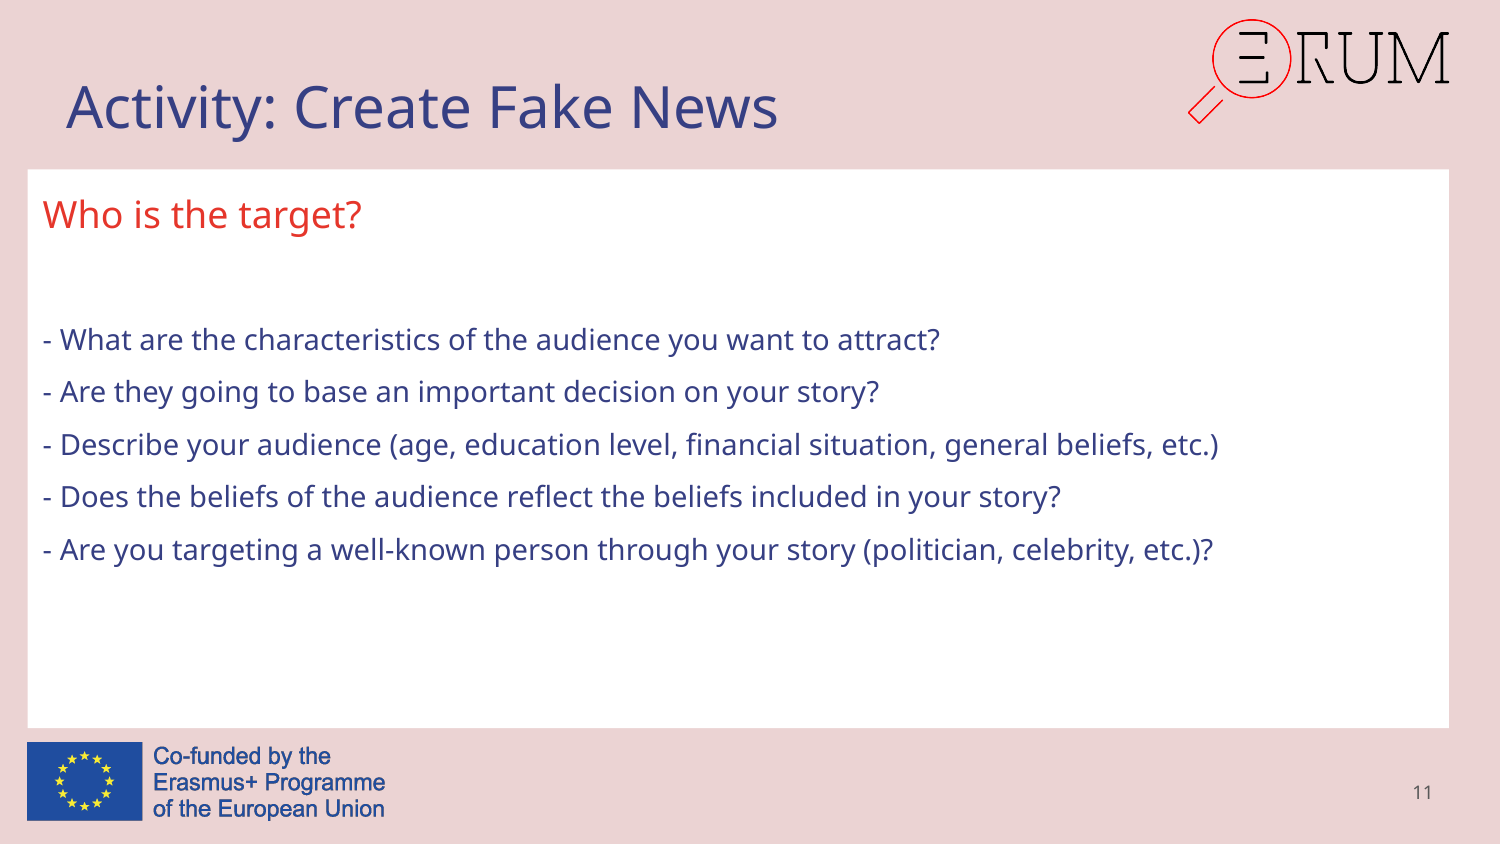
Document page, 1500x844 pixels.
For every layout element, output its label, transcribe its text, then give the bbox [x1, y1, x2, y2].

title Activity: Create Fake News [51, 55, 1168, 150]
slide_number 11 [1358, 761, 1449, 826]
list Who is the target? - What are the characteristics of the audience you want to attract? - Are they going to base an important decision on your story? - Describe your audience (age, education level, financial situation, general beliefs, etc.) - Does the beliefs of the audience reflect the beliefs included in your story? - Are you targeting a well-known person through your story (politician, celebrity, etc.)? [27, 169, 1449, 729]
picture [27, 742, 385, 821]
picture [1136, 0, 1500, 137]
